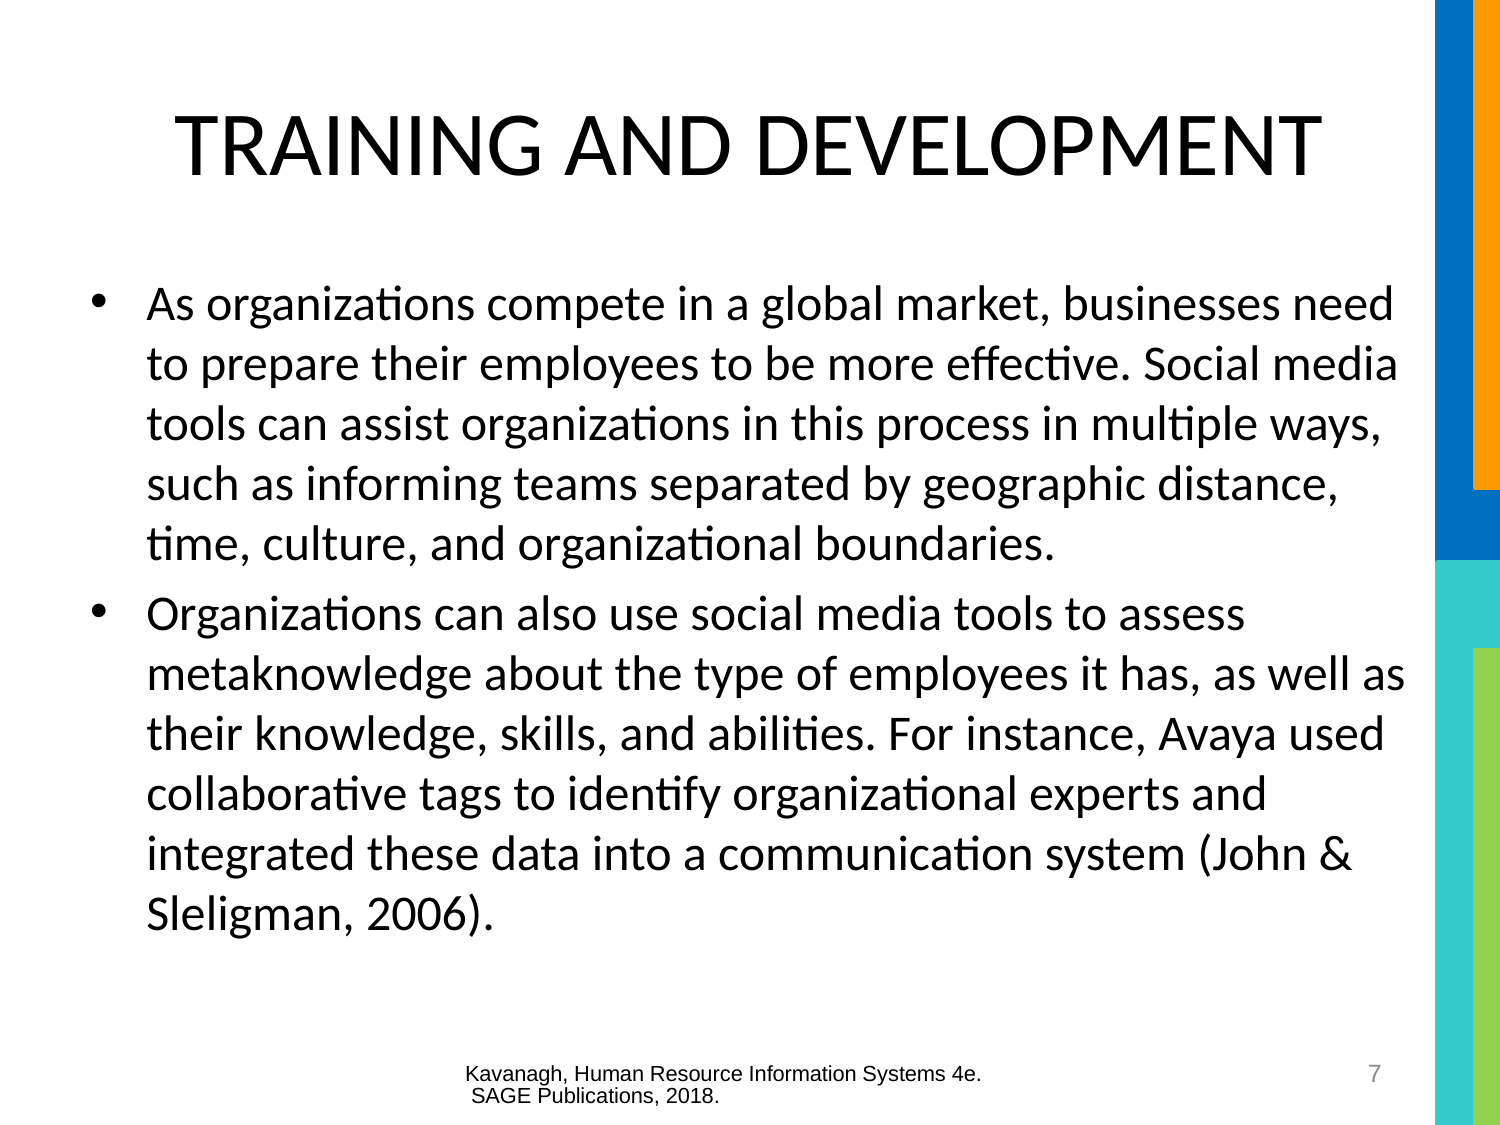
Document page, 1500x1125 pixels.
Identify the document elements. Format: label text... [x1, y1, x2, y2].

slide_number 7 [1059, 1042, 1397, 1103]
list As organizations compete in a global market, businesses need to prepare their employees to be more effective. Social media tools can assist organizations in this process in multiple ways, such as informing teams separated by geographic distance, time, culture, and organizational boundaries. Organizations can also use social media tools to assess metaknowledge about the type of employees it has, as well as their knowledge, skills, and abilities. For instance, Avaya used collaborative tags to identify organizational experts and integrated these data into a communication system (John & Sleligman, 2006). [75, 262, 1425, 1005]
title TRAINING AND DEVELOPMENT [75, 45, 1425, 233]
footer Kavanagh, Human Resource Information Systems 4e. SAGE Publications, 2018. [450, 1042, 1004, 1103]
